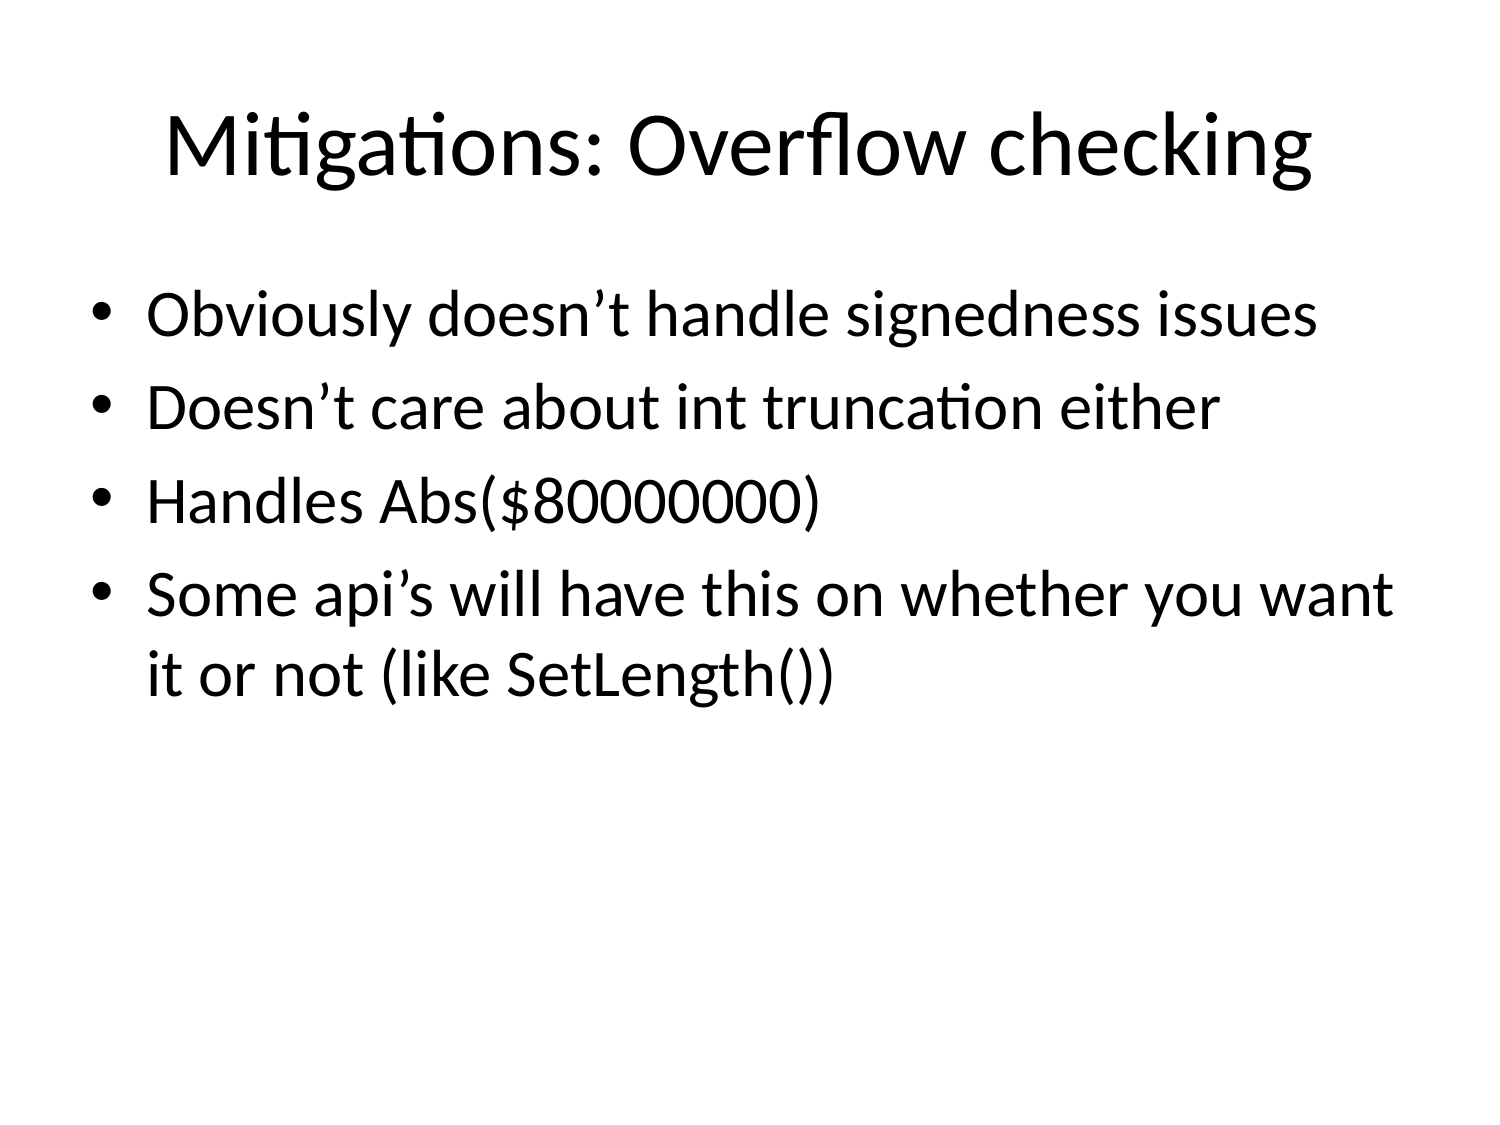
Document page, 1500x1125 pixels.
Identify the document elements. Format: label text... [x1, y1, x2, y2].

list Obviously doesn’t handle signedness issues Doesn’t care about int truncation either Handles Abs($80000000) Some api’s will have this on whether you want it or not (like SetLength()) [75, 262, 1425, 1005]
title Mitigations: Overflow checking [75, 45, 1425, 233]
